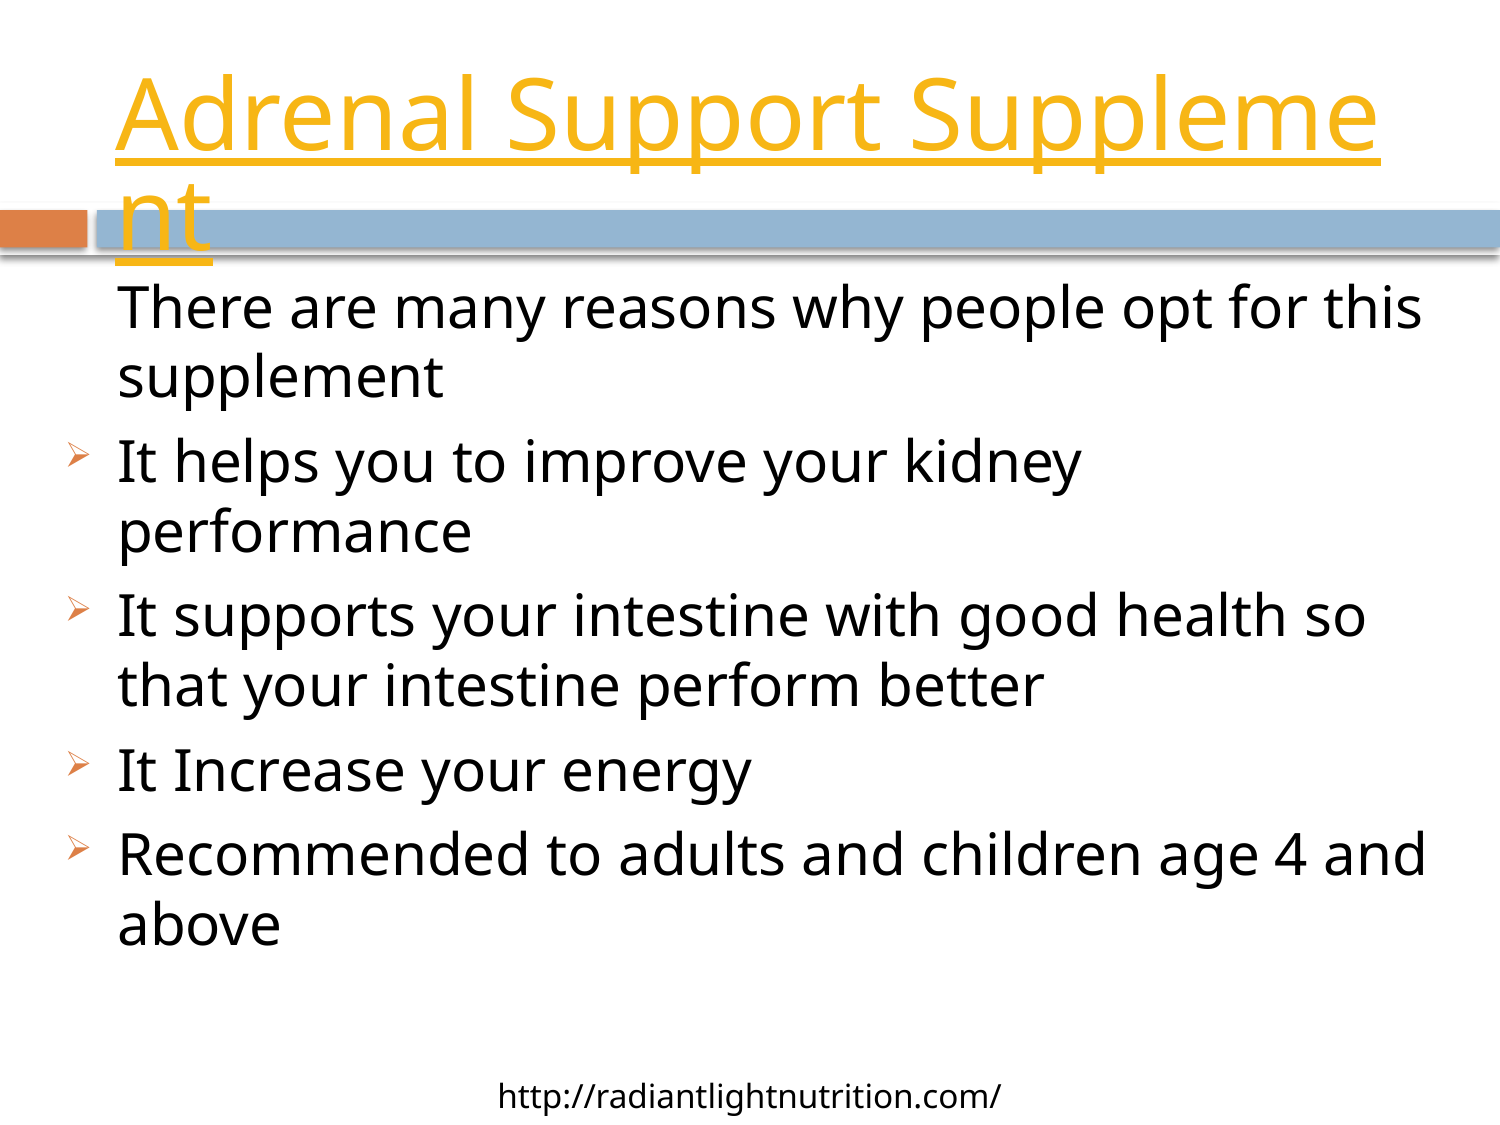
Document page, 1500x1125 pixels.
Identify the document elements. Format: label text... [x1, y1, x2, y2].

footer http://radiantlightnutrition.com/ [0, 1065, 1500, 1125]
title Adrenal Support Supplement [100, 37, 1438, 200]
list There are many reasons why people opt for this supplement It helps you to improve your kidney performance It supports your intestine with good health so that your intestine perform better It Increase your energy Recommended to adults and children age 4 and above [50, 262, 1450, 1000]
